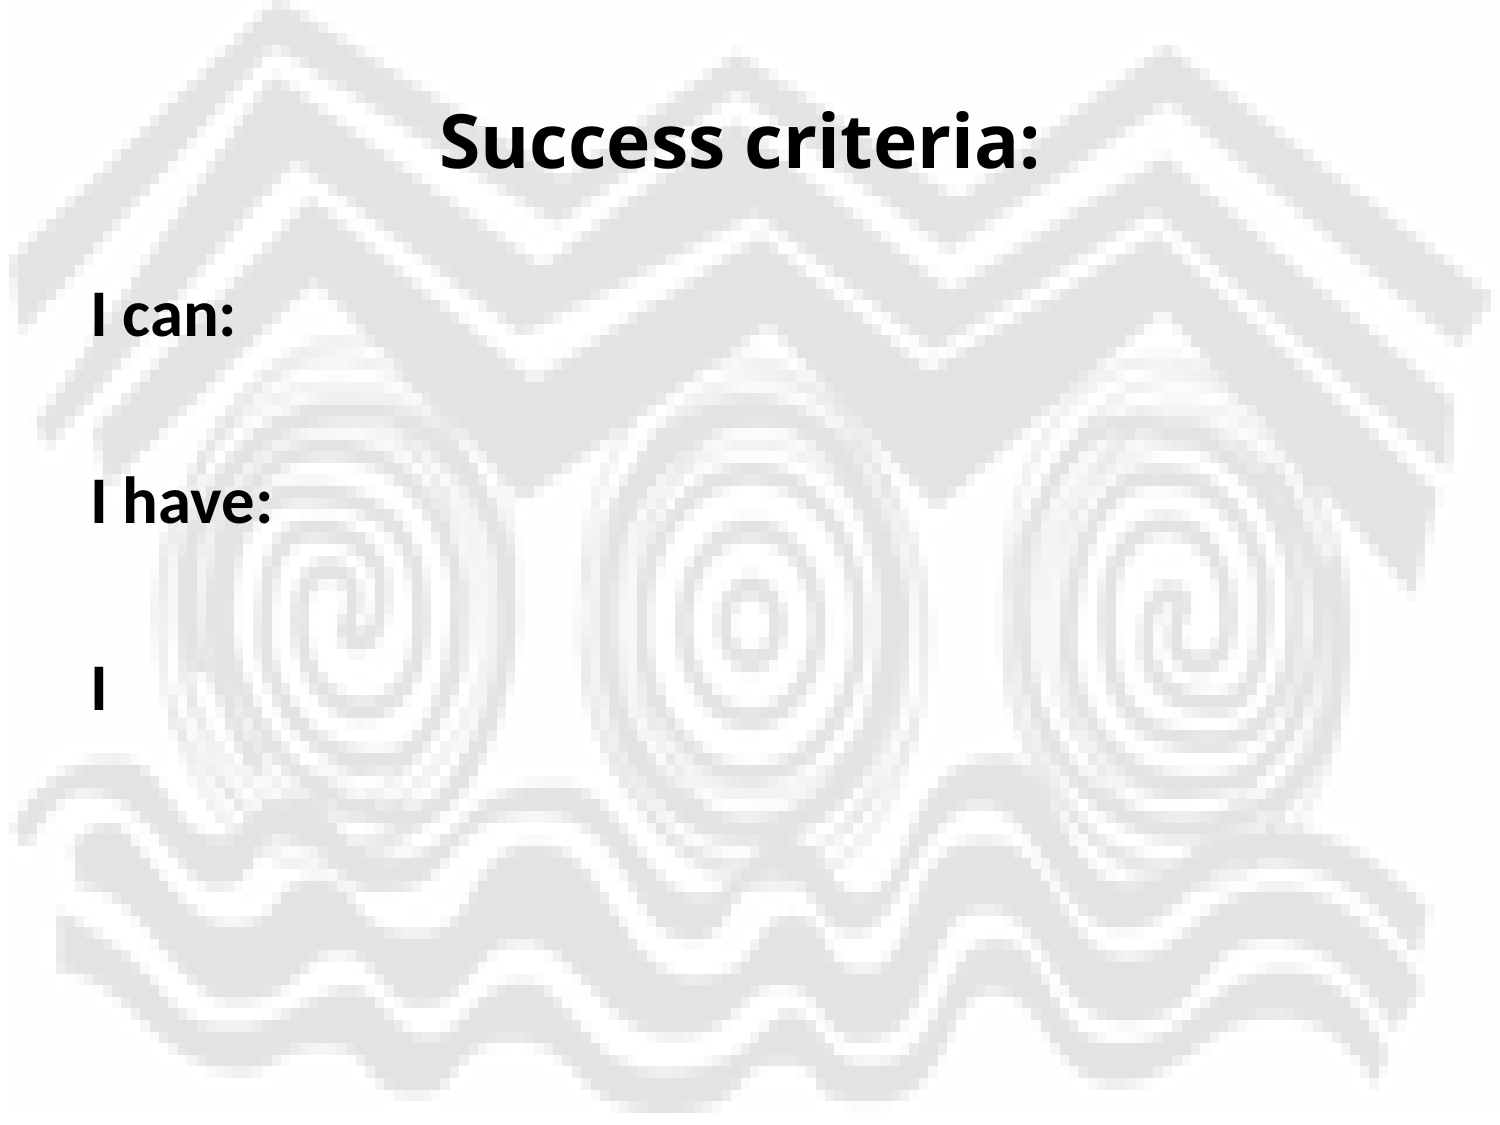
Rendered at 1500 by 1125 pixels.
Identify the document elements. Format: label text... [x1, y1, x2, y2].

list I can: I have: I [75, 262, 1425, 1005]
title Success criteria: [75, 45, 1425, 233]
